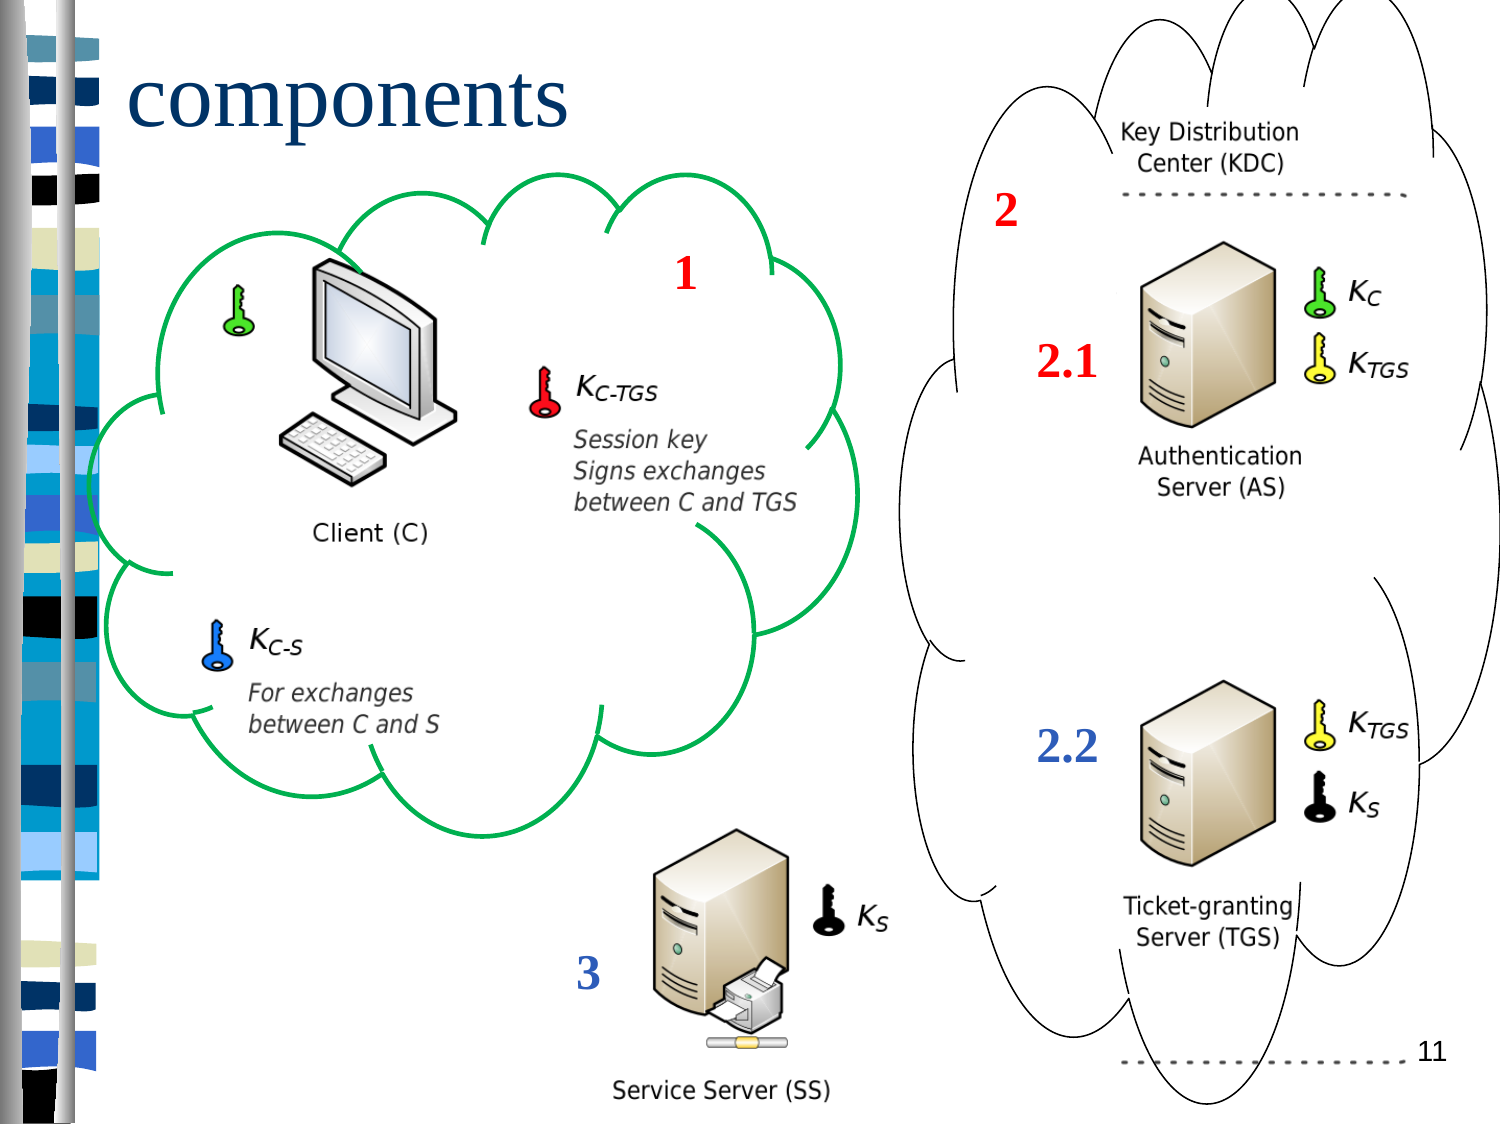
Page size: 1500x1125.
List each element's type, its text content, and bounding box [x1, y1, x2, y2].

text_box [89, 172, 858, 835]
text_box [561, 818, 905, 1123]
title components [111, 10, 750, 170]
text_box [899, 0, 1500, 1101]
